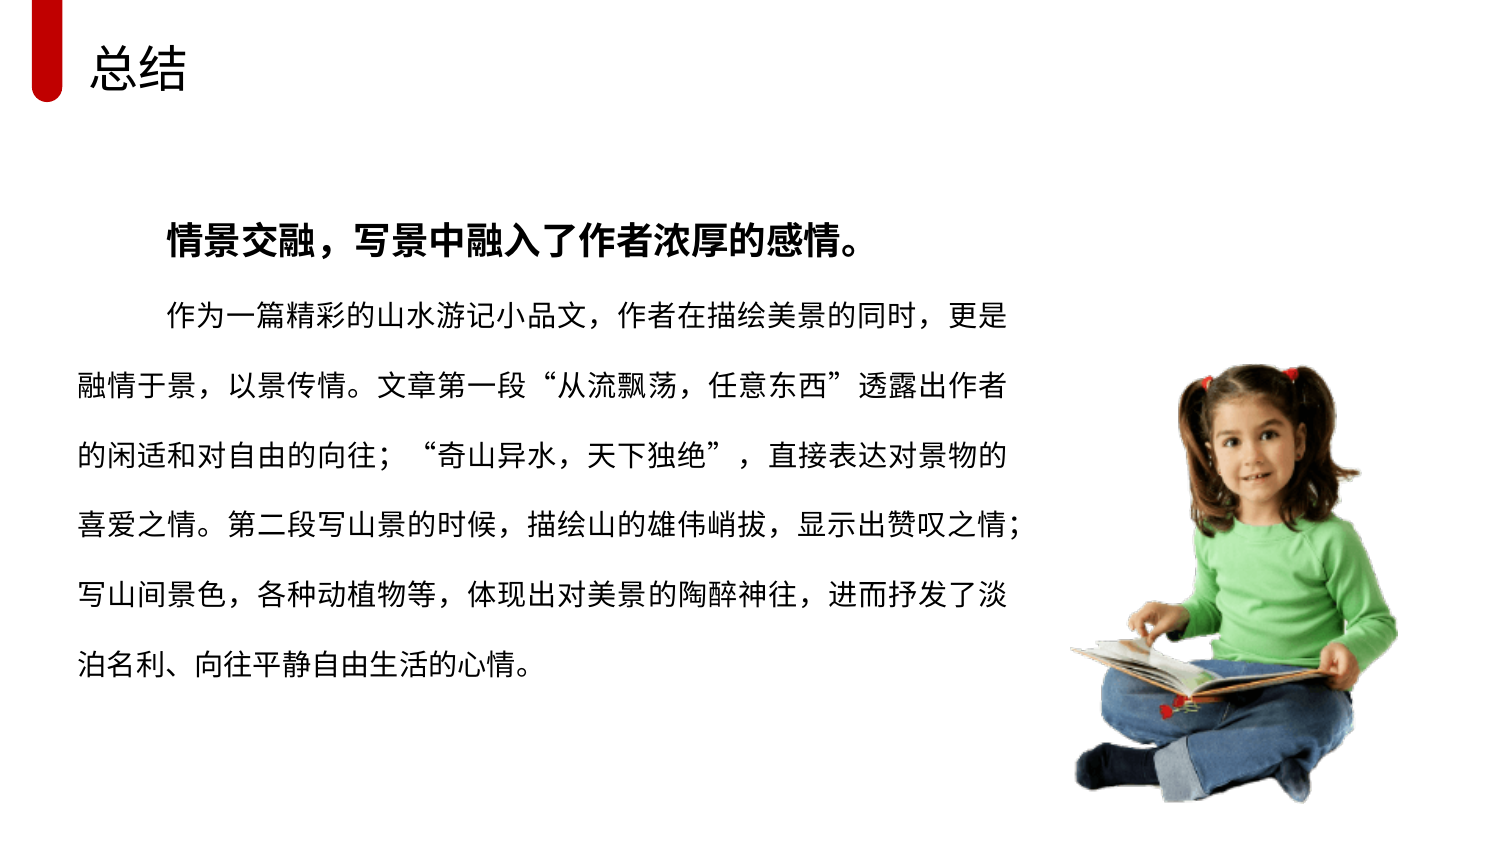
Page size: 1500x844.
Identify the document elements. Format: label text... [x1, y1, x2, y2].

picture [1068, 363, 1398, 804]
text_box 总结 [77, 31, 584, 104]
text_box [31, 0, 63, 103]
text_box 情景交融，写景中融入了作者浓厚的感情。 作为一篇精彩的山水游记小品文，作者在描绘美景的同时，更是融情于景，以景传情。文章第一段“从流飘荡，任意东西”透露出作者的闲适和对自由的向往；“奇山异水，天下独绝”，直接表达对景物的喜爱之情。第二段写山景的时候，描绘山的雄伟峭拔，显示出赞叹之情；写山间景色，各种动植物等，体现出对美景的陶醉神往，进而抒发了淡泊名利、向往平静自由生活的心情。 [66, 166, 1019, 688]
